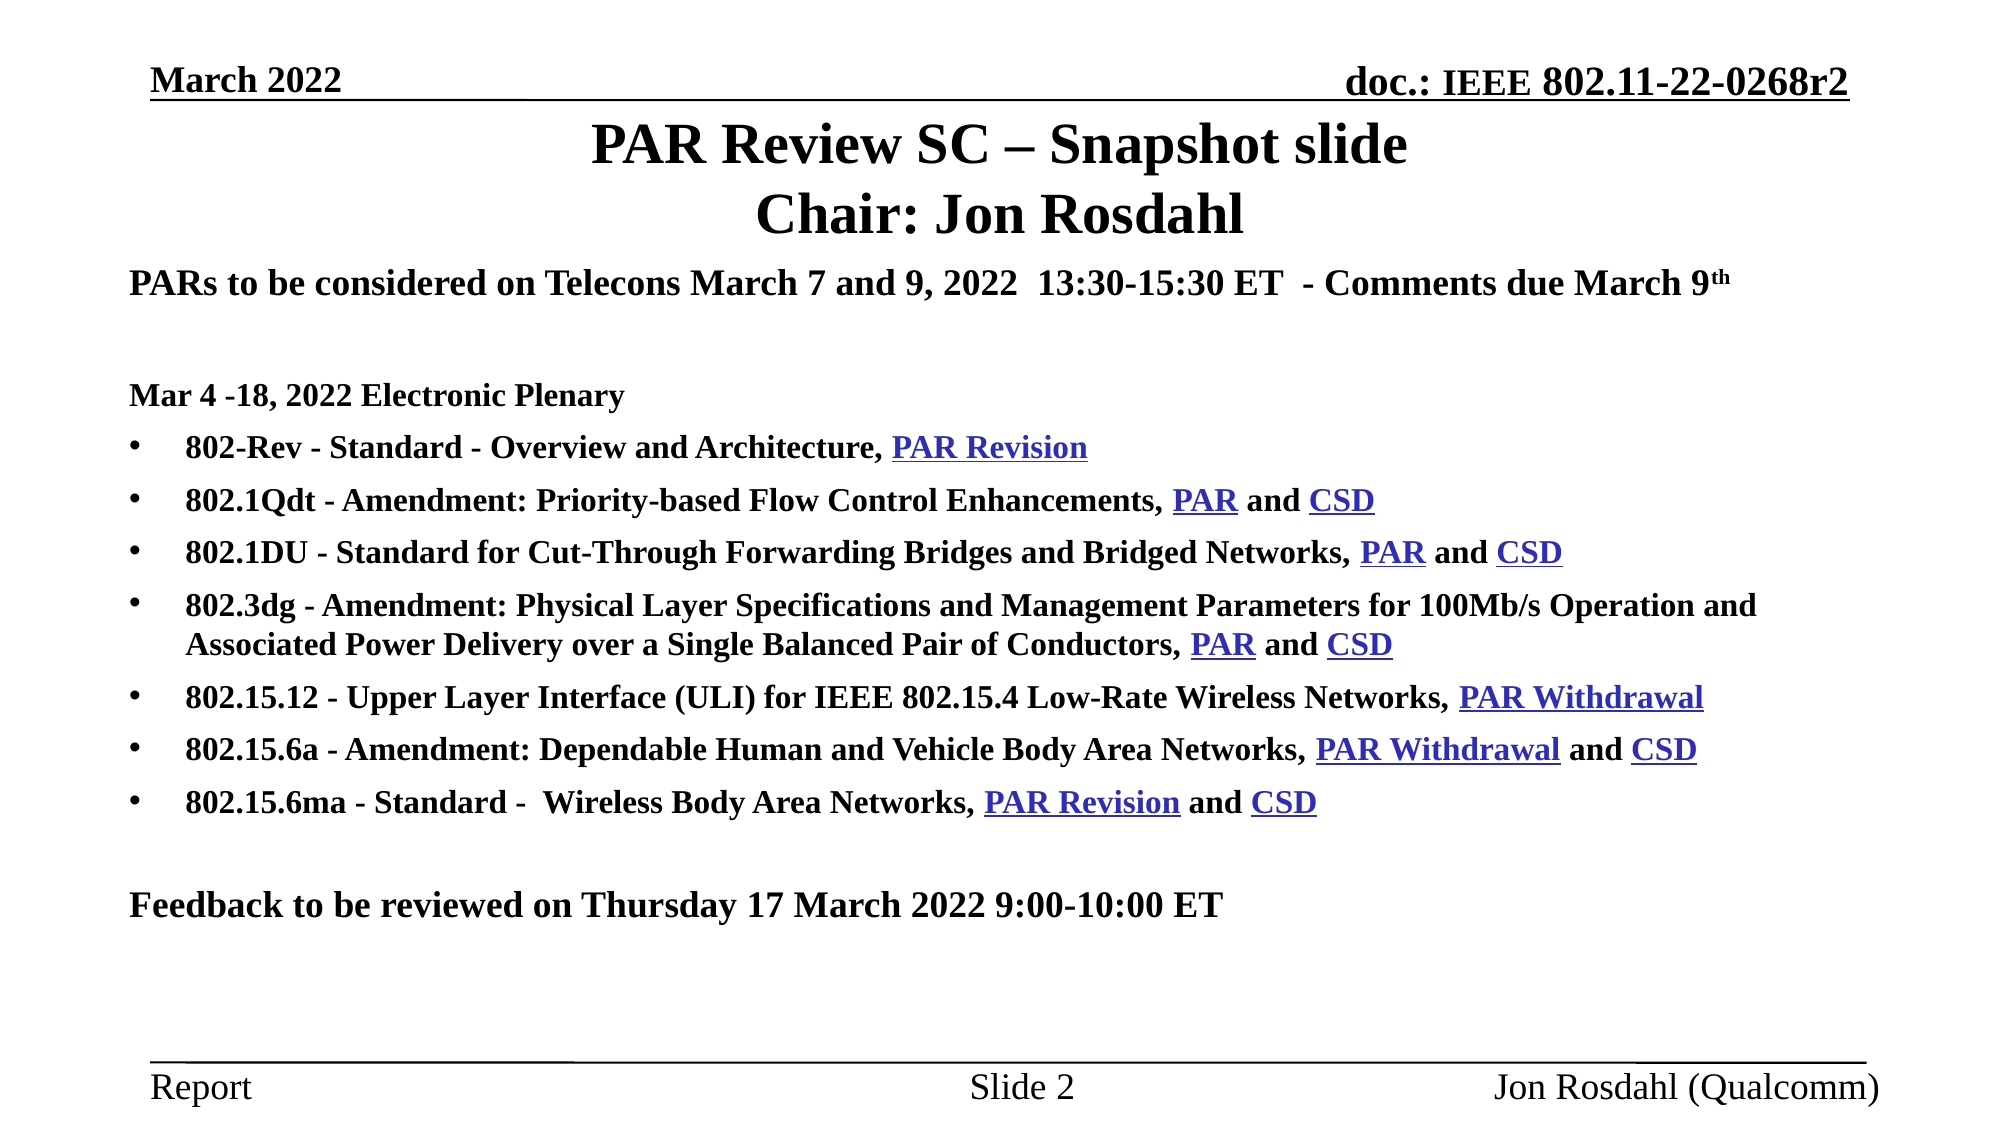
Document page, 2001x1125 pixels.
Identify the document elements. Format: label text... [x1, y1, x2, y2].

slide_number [149, 49, 431, 100]
footer Jon Rosdahl (Qualcomm) [1436, 1061, 1881, 1108]
title PAR Review SC – Snapshot slide Chair: Jon Rosdahl [149, 105, 1851, 245]
slide_number Slide 2 [950, 1061, 1095, 1125]
list PARs to be considered on Telecons March 7 and 9, 2022 13:30-15:30 ET - Comments due March 9th Mar 4 -18, 2022 Electronic Plenary 802-Rev - Standard - Overview and Architecture, PAR Revision 802.1Qdt - Amendment: Priority-based Flow Control Enhancements, PAR and CSD 802.1DU - Standard for Cut-Through Forwarding Bridges and Bridged Networks, PAR and CSD 802.3dg - Amendment: Physical Layer Specifications and Management Parameters for 100Mb/s Operation and Associated Power Delivery over a Single Balanced Pair of Conductors, PAR and CSD 802.15.12 - Upper Layer Interface (ULI) for IEEE 802.15.4 Low-Rate Wireless Networks, PAR Withdrawal 802.15.6a - Amendment: Dependable Human and Vehicle Body Area Networks, PAR Withdrawal and CSD 802.15.6ma - Standard - Wireless Body Area Networks, PAR Revision and CSD Feedback to be reviewed on Thursday 17 March 2022 9:00-10:00 ET [113, 250, 1898, 1063]
